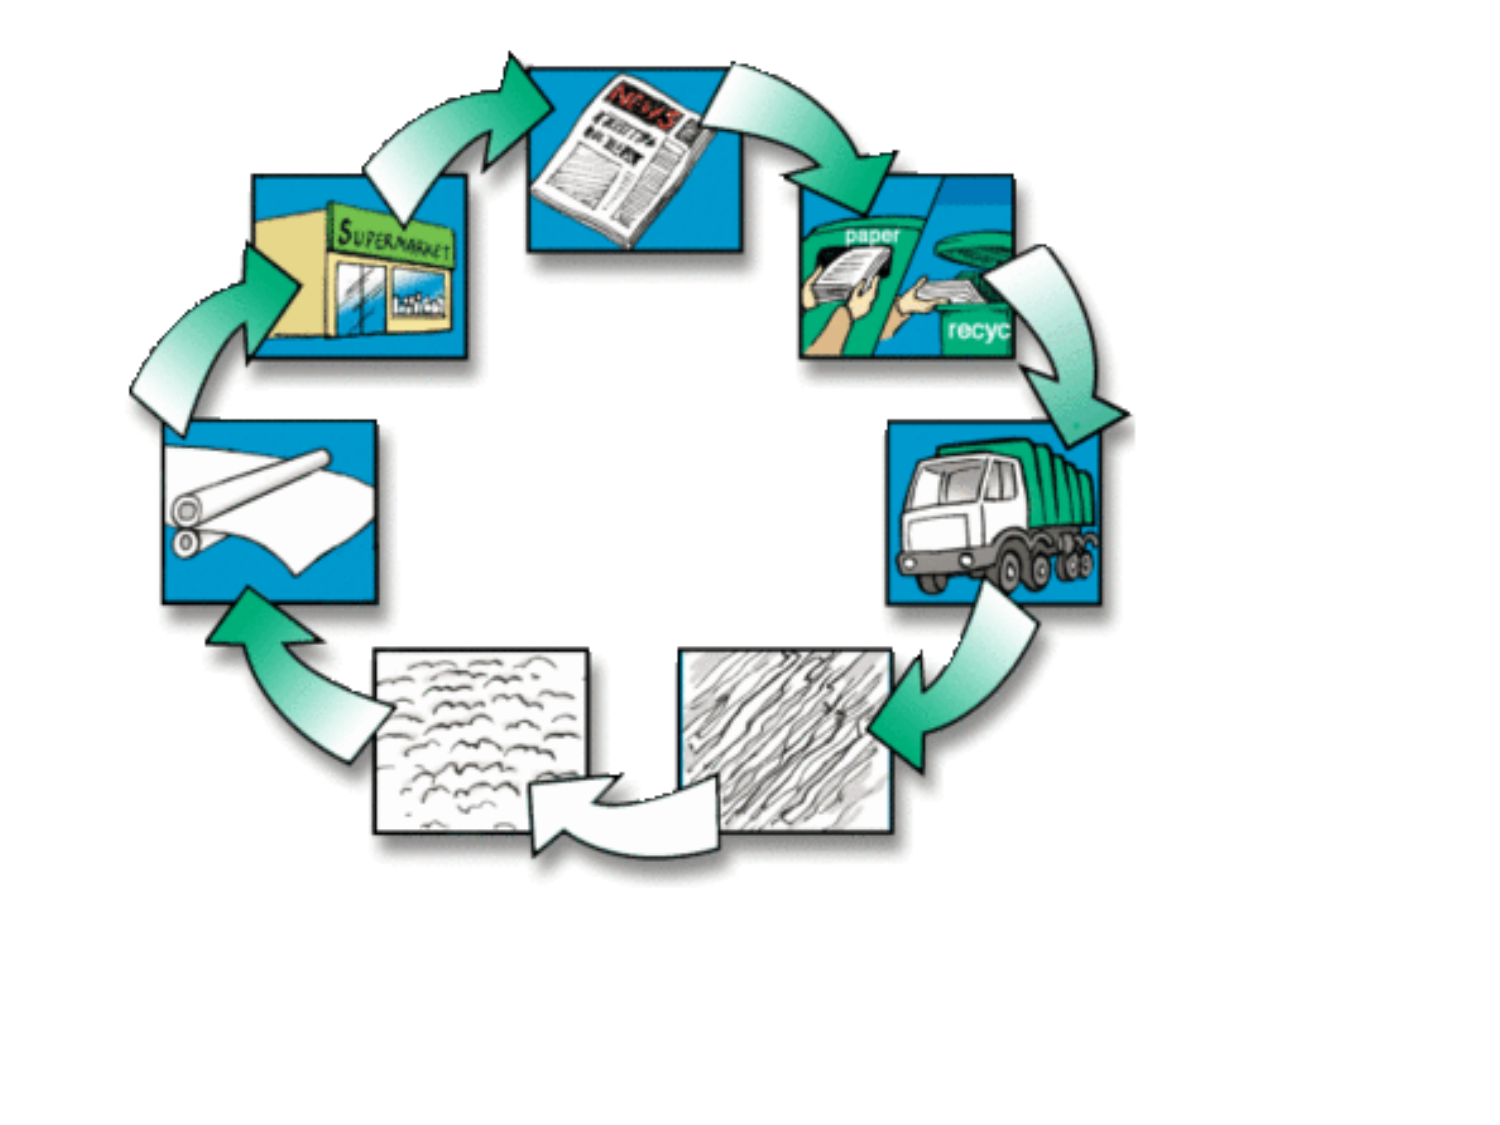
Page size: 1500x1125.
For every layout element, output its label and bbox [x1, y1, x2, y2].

picture [124, 49, 1353, 1045]
